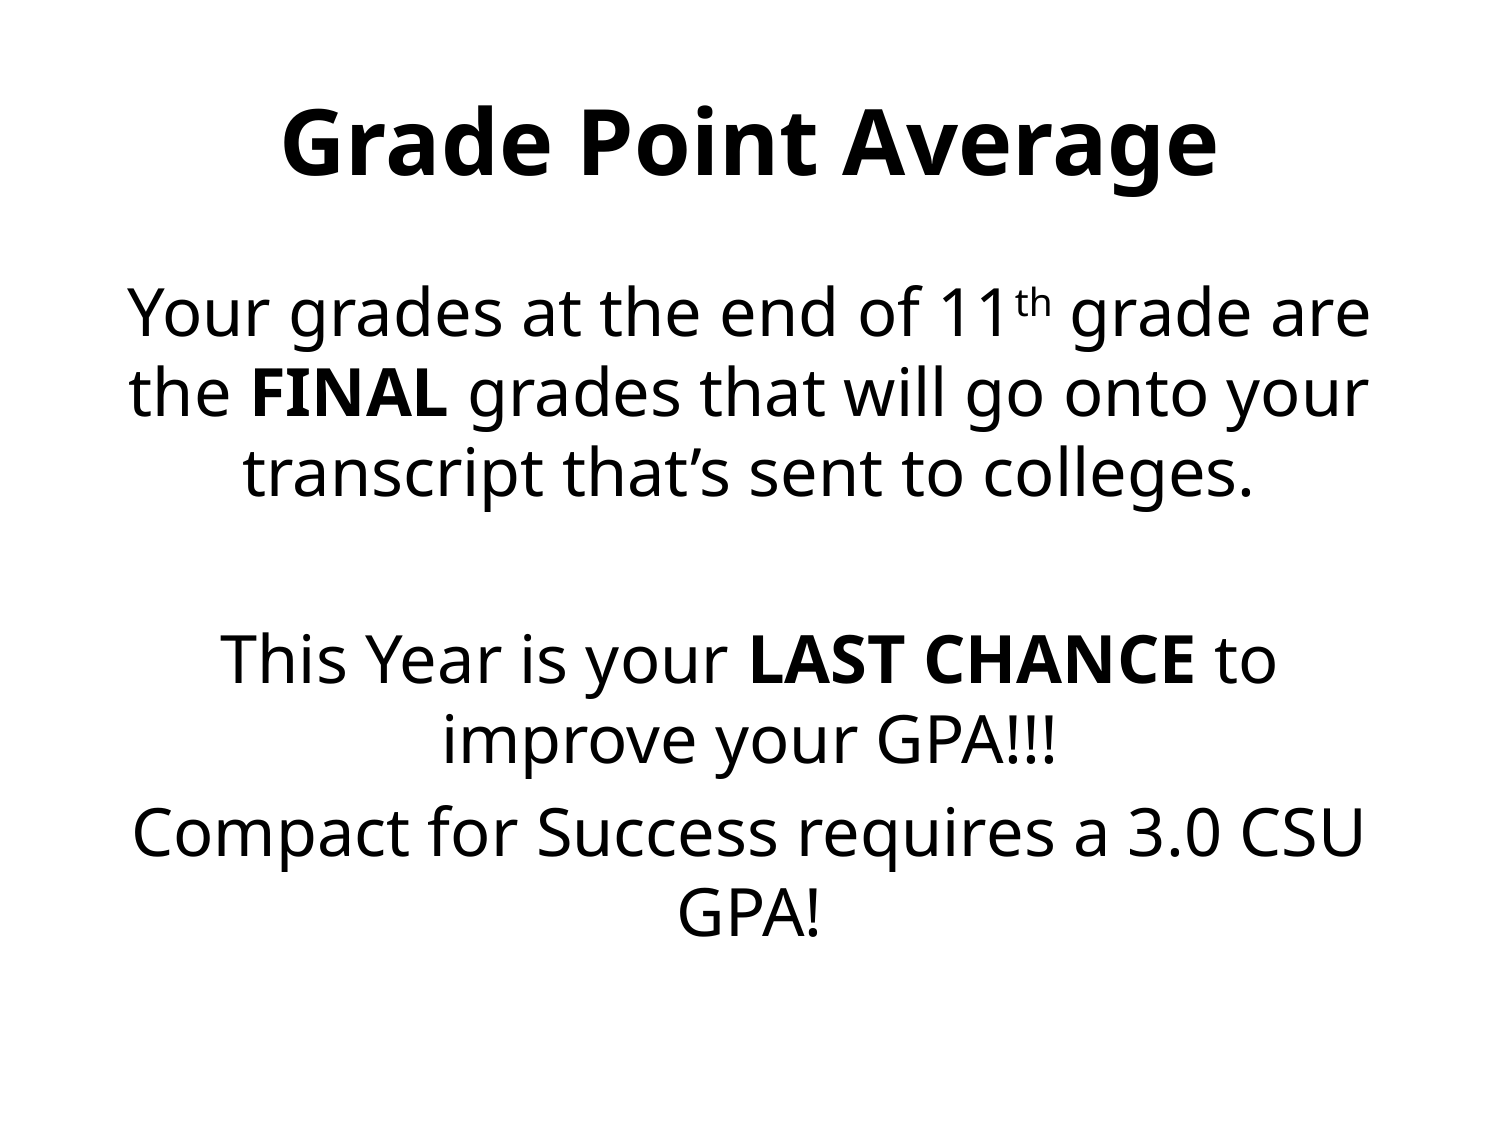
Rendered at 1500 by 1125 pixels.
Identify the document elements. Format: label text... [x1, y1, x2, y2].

list Your grades at the end of 11th grade are the FINAL grades that will go onto your transcript that’s sent to colleges. This Year is your LAST CHANCE to improve your GPA!!! Compact for Success requires a 3.0 CSU GPA! [75, 262, 1425, 1005]
title Grade Point Average [75, 45, 1425, 233]
